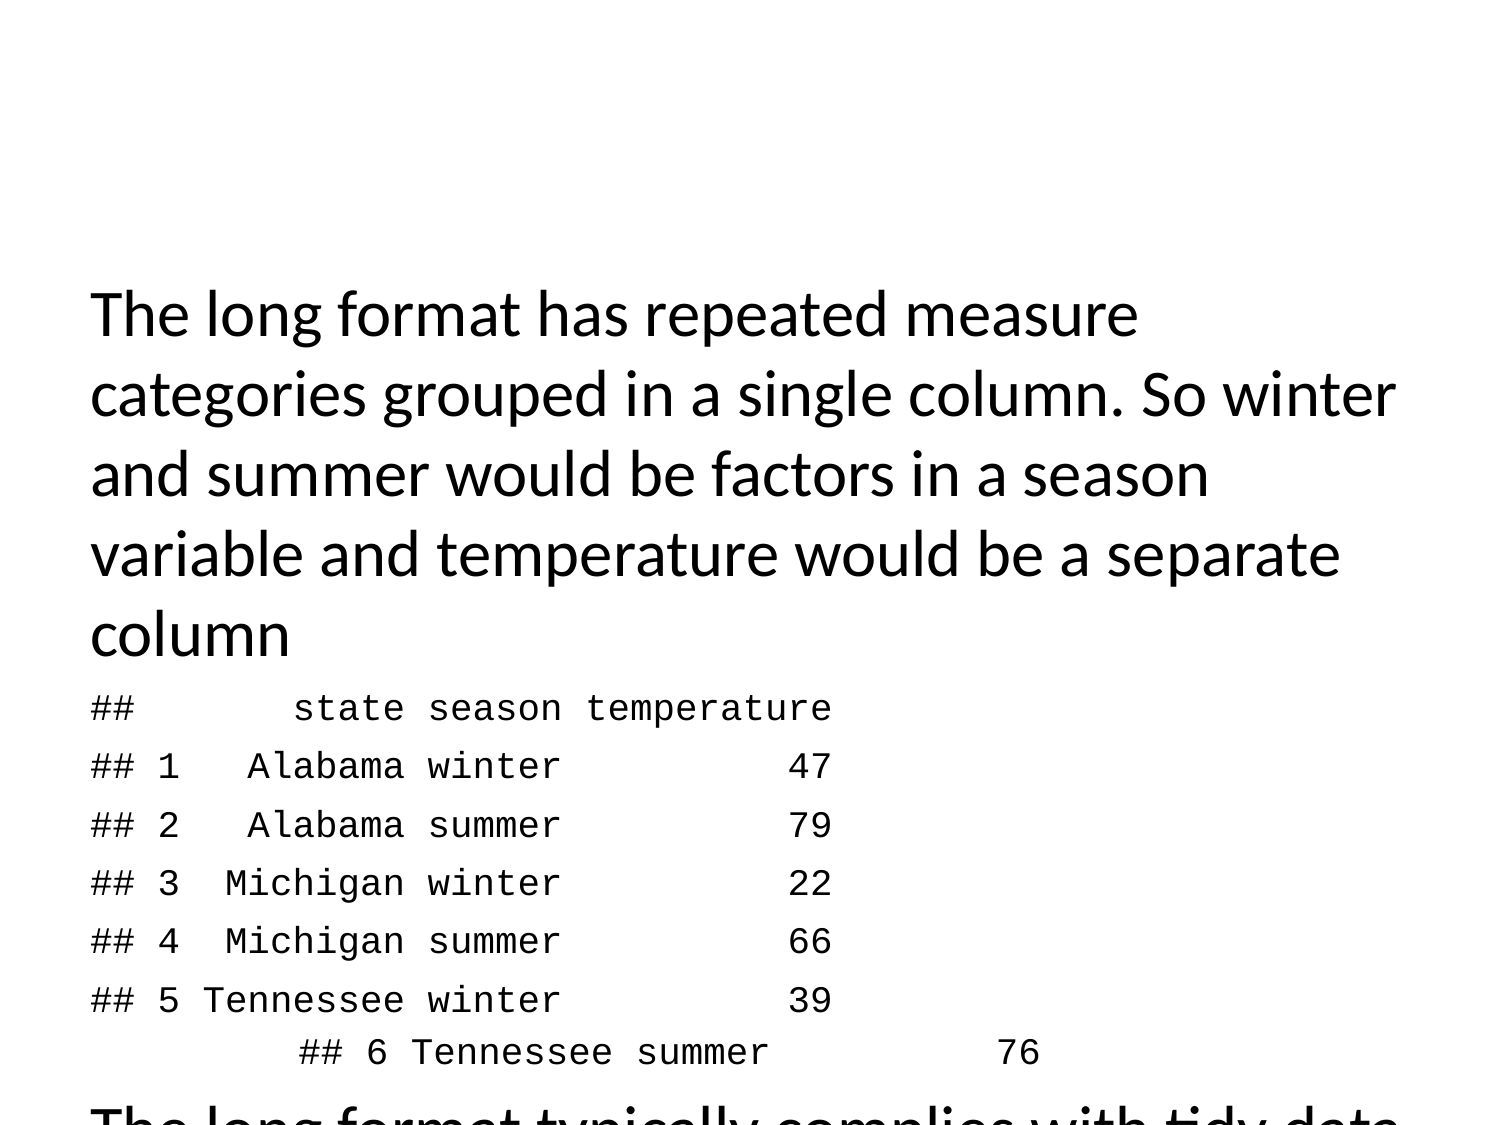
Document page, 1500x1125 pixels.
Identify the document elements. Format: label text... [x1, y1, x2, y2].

list The long format has repeated measure categories grouped in a single column. So winter and summer would be factors in a season variable and temperature would be a separate column ## state season temperature ## 1 Alabama winter 47 ## 2 Alabama summer 79 ## 3 Michigan winter 22 ## 4 Michigan summer 66 ## 5 Tennessee winter 39 ## 6 Tennessee summer 76 The long format typically complies with tidy data standards as now there is a single observation of temperature described by season and state per row. [75, 262, 1425, 1005]
